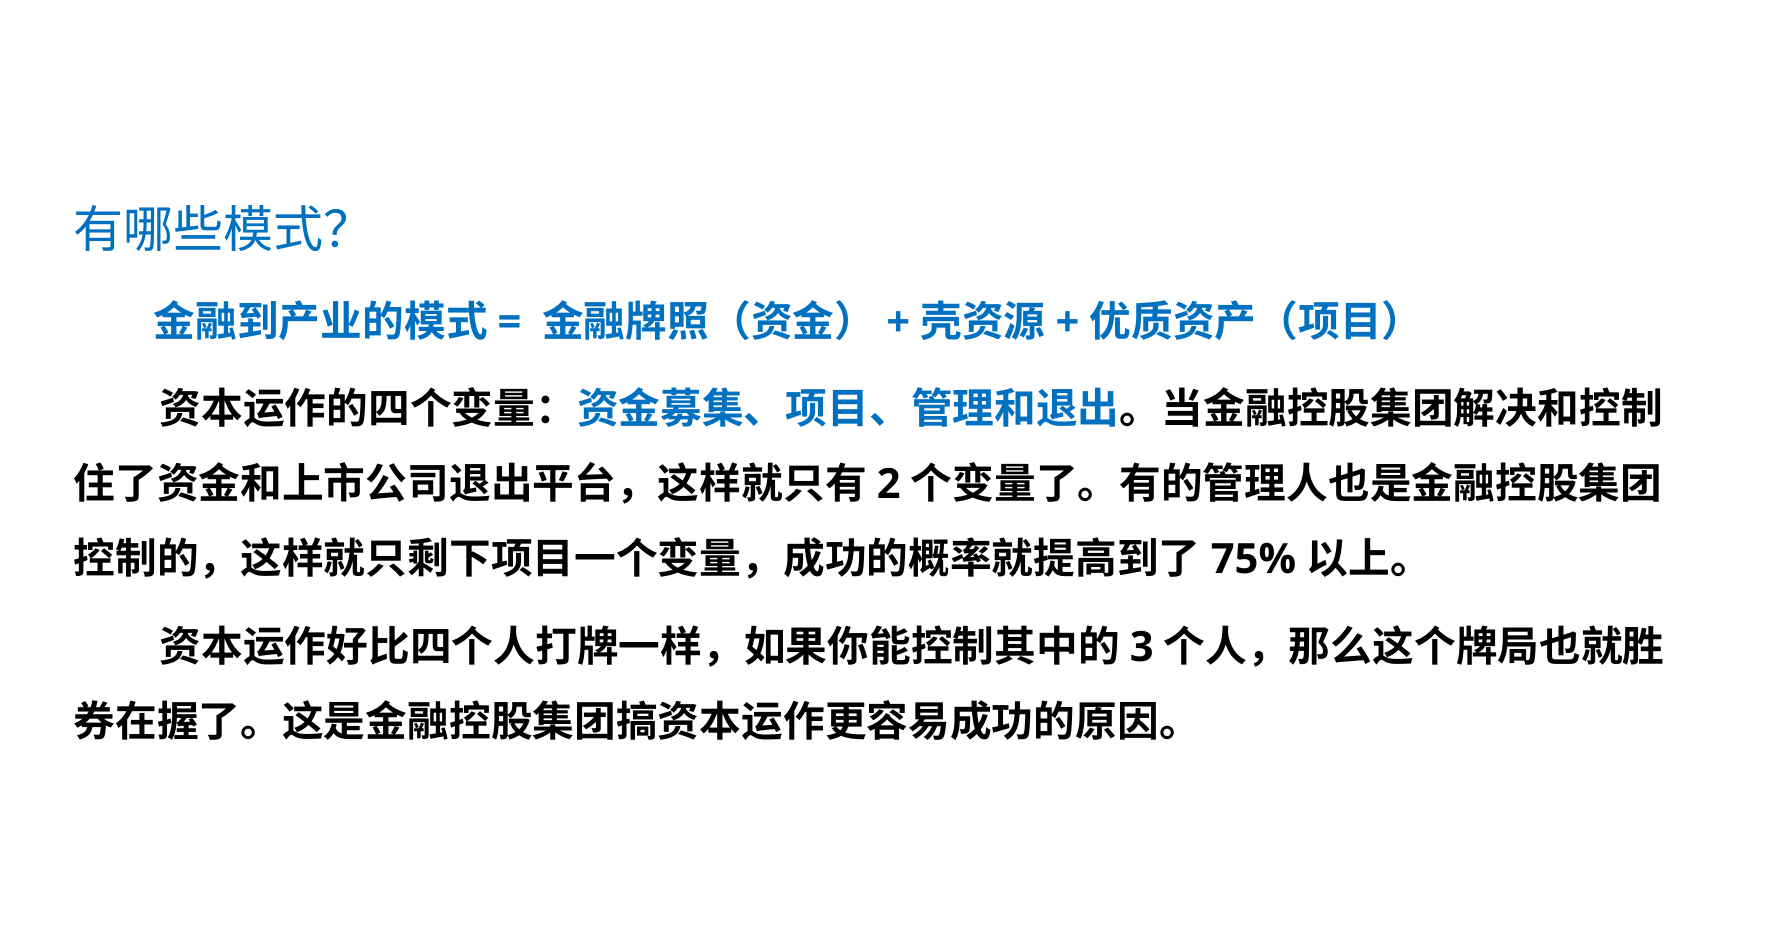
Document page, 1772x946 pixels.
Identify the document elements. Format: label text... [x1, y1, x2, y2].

text_box 有哪些模式？ 金融到产业的模式= 金融牌照（资金）+壳资源+优质资产（项目） 资本运作的四个变量：资金募集、项目、管理和退出。当金融控股集团解决和控制住了资金和上市公司退出平台，这样就只有2个变量了。有的管理人也是金融控股集团控制的，这样就只剩下项目一个变量，成功的概率就提高到了75%以上。 资本运作好比四个人打牌一样，如果你能控制其中的3个人，那么这个牌局也就胜券在握了。这是金融控股集团搞资本运作更容易成功的原因。 [58, 159, 1713, 834]
